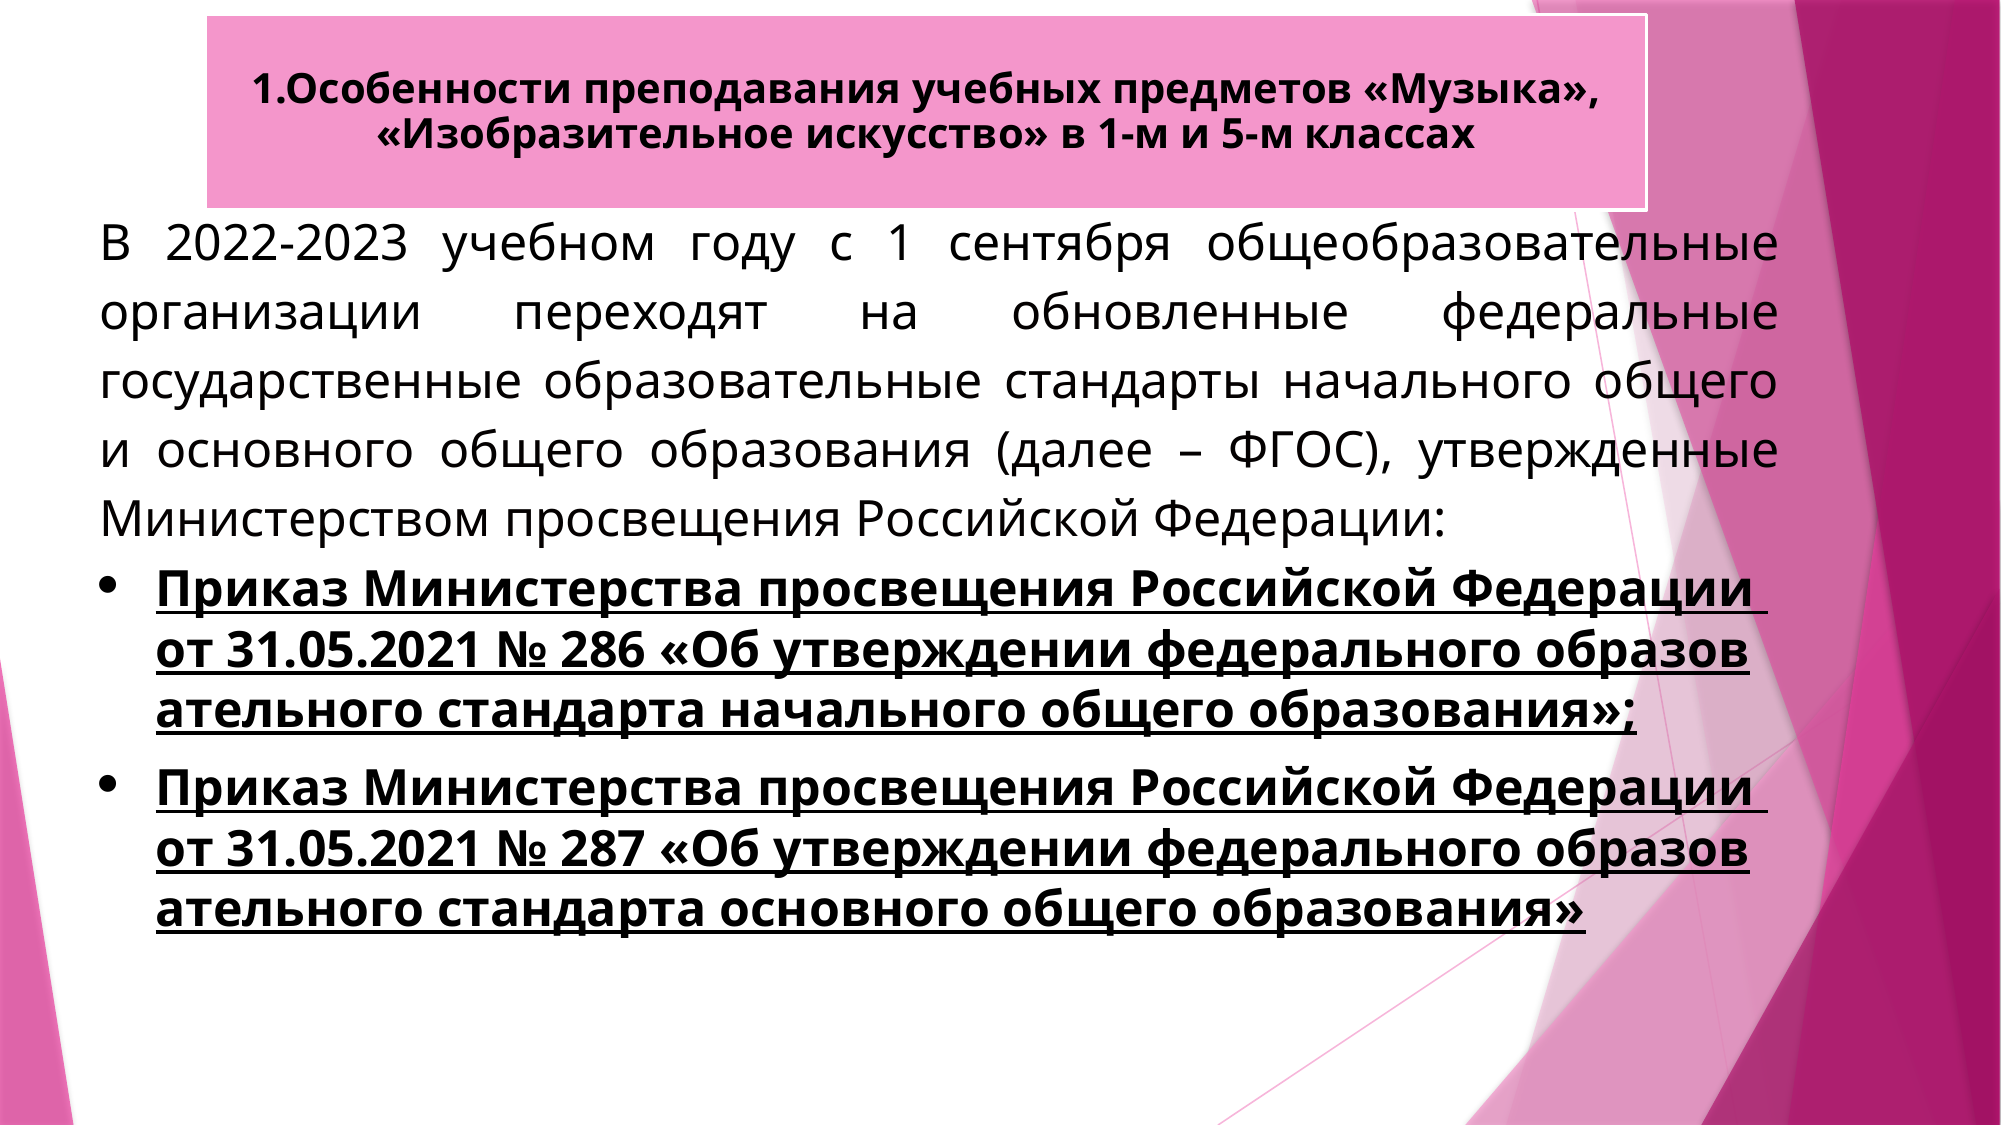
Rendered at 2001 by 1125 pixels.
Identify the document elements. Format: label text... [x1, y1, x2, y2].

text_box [204, 14, 1648, 211]
text_box В 2022-2023 учебном году с 1 сентября общеобразовательные организации переходят на обновленные федеральные государственные образовательные стандарты начального общего и основного общего образования (далее – ФГОС), утвержденные Министерством просвещения Российской Федерации: Приказ Министерства просвещения Российской Федерации от 31.05.2021 № 286 «Об утверждении федерального образовательного стандарта начального общего образования»; Приказ Министерства просвещения Российской Федерации от 31.05.2021 № 287 «Об утверждении федерального образовательного стандарта основного общего образования» [84, 194, 1795, 780]
